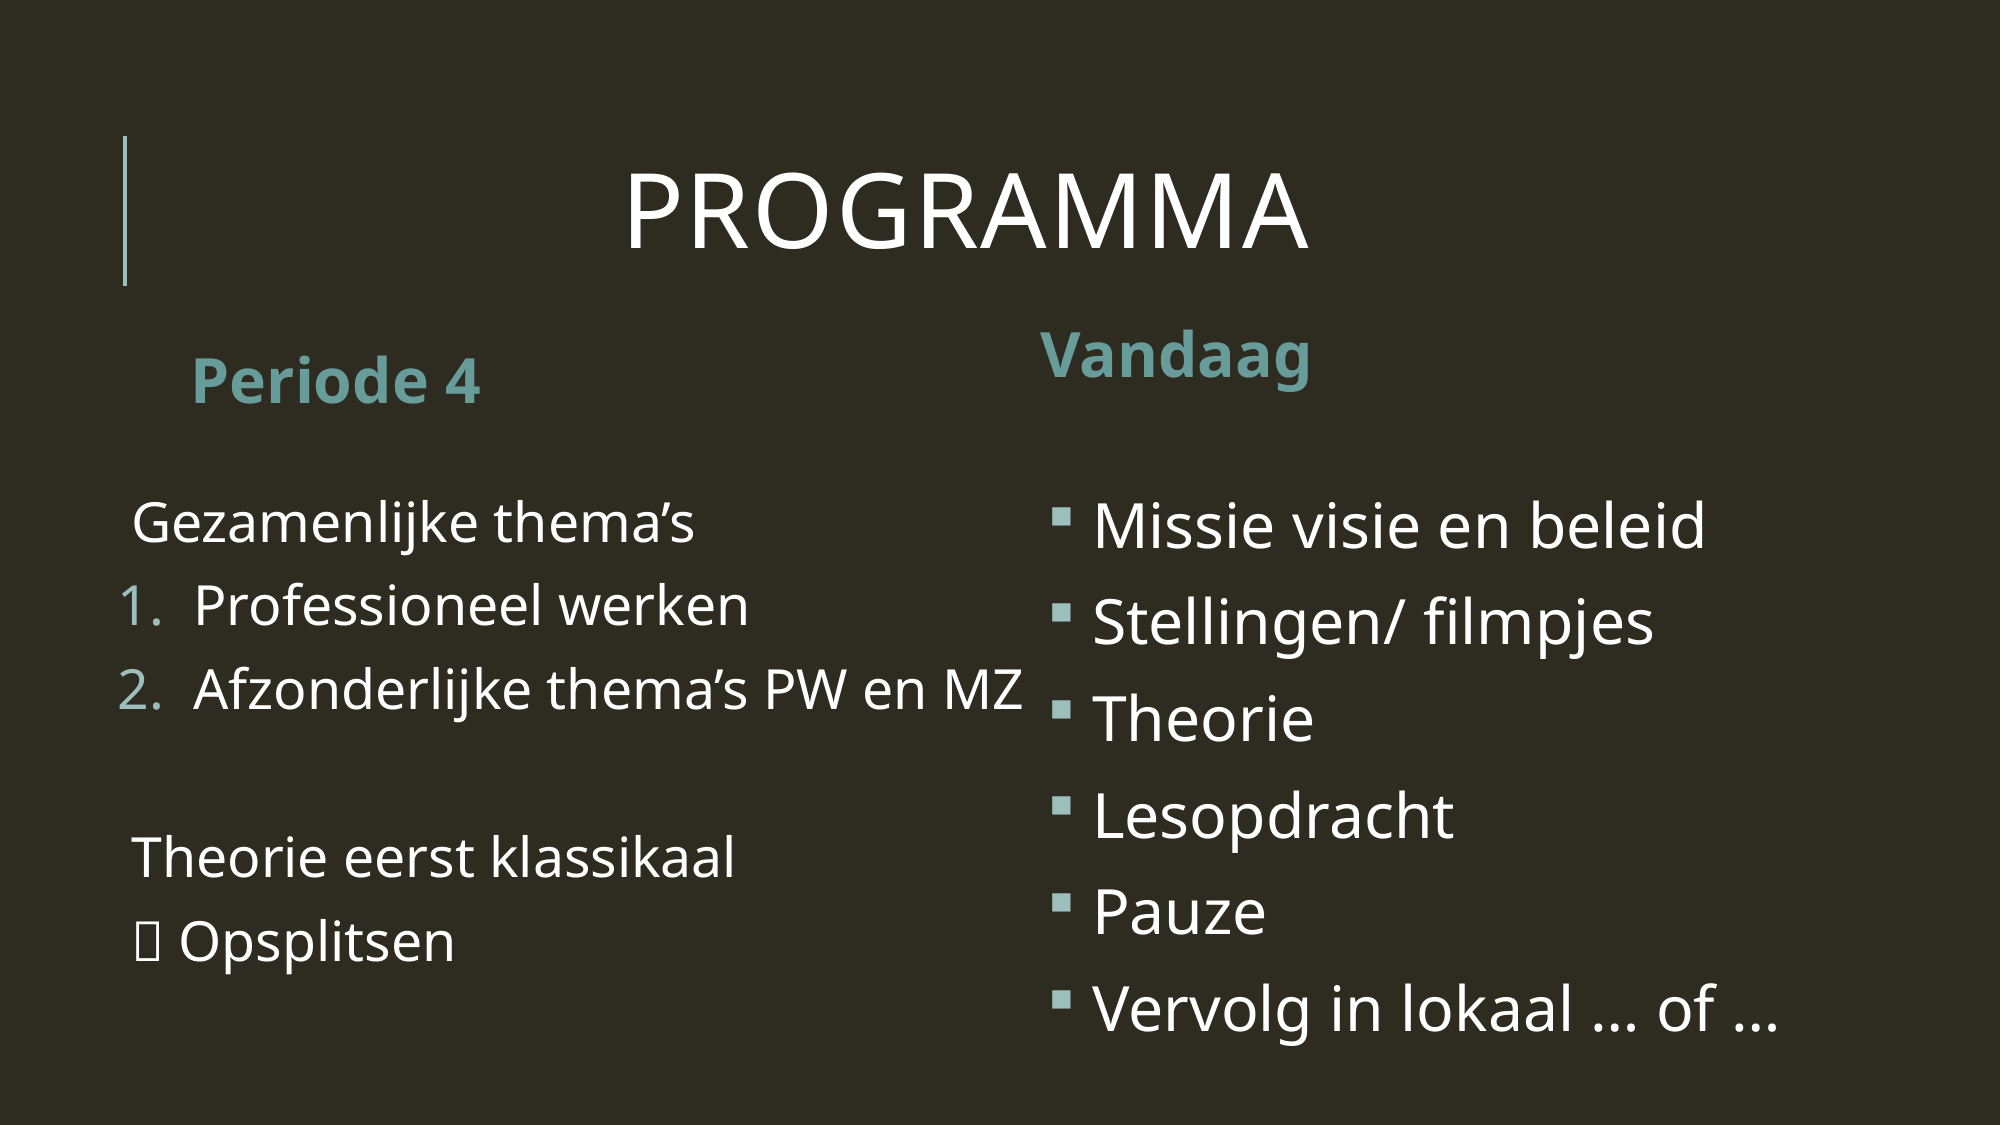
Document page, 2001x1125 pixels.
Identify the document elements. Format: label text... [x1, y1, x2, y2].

list Gezamenlijke thema’s Professioneel werken Afzonderlijke thema’s PW en MZ Theorie eerst klassikaal  Opsplitsen [110, 486, 1039, 1035]
title Programma [168, 96, 1763, 342]
list Missie visie en beleid Stellingen/ filmpjes Theorie Lesopdracht Pauze Vervolg in lokaal … of … [1039, 486, 1820, 1110]
list Periode 4 [168, 299, 983, 468]
list Vandaag [1017, 254, 2000, 460]
